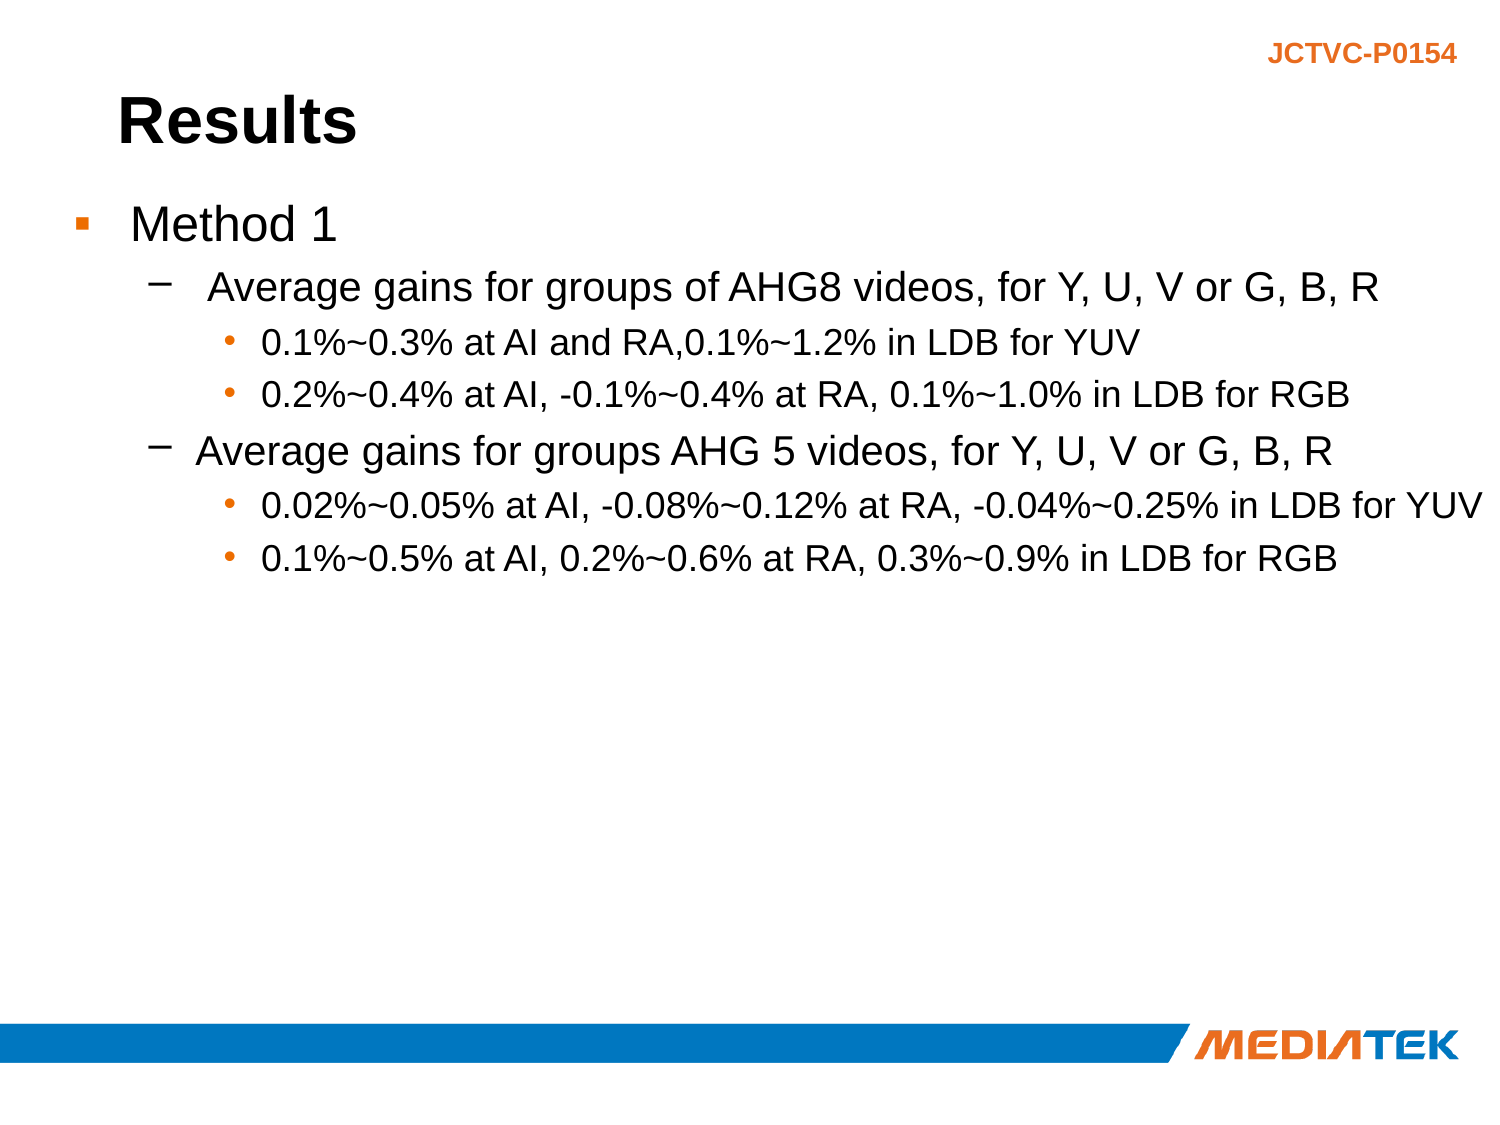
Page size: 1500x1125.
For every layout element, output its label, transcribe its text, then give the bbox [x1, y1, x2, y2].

list Method 1 Average gains for groups of AHG8 videos, for Y, U, V or G, B, R 0.1%~0.3% at AI and RA,0.1%~1.2% in LDB for YUV 0.2%~0.4% at AI, -0.1%~0.4% at RA, 0.1%~1.0% in LDB for RGB Average gains for groups AHG 5 videos, for Y, U, V or G, B, R 0.02%~0.05% at AI, -0.08%~0.12% at RA, -0.04%~0.25% in LDB for YUV 0.1%~0.5% at AI, 0.2%~0.6% at RA, 0.3%~0.9% in LDB for RGB [58, 184, 1500, 998]
picture [0, 1023, 1459, 1063]
title Results [102, 62, 1426, 172]
